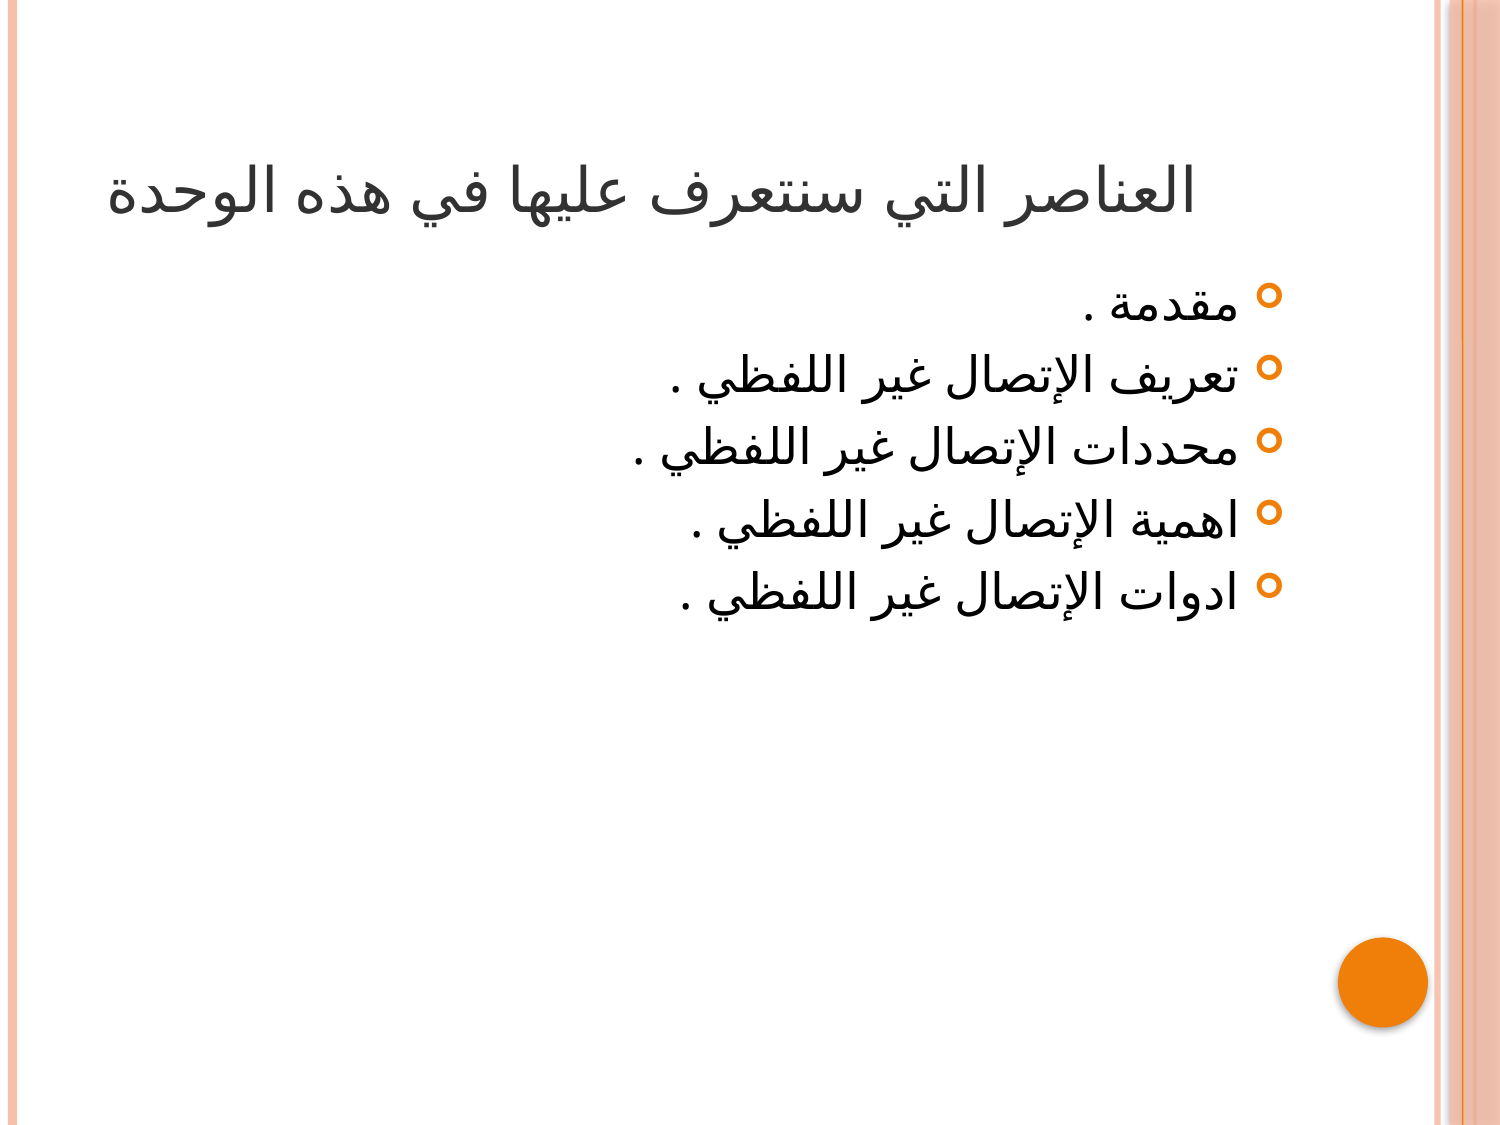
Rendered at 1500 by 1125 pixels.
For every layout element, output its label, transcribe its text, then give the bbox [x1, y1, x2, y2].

list مقدمة . تعريف الإتصال غير اللفظي . محددات الإتصال غير اللفظي . اهمية الإتصال غير اللفظي . ادوات الإتصال غير اللفظي . [75, 262, 1300, 1062]
title العناصر التي سنتعرف عليها في هذه الوحدة [75, 45, 1300, 233]
